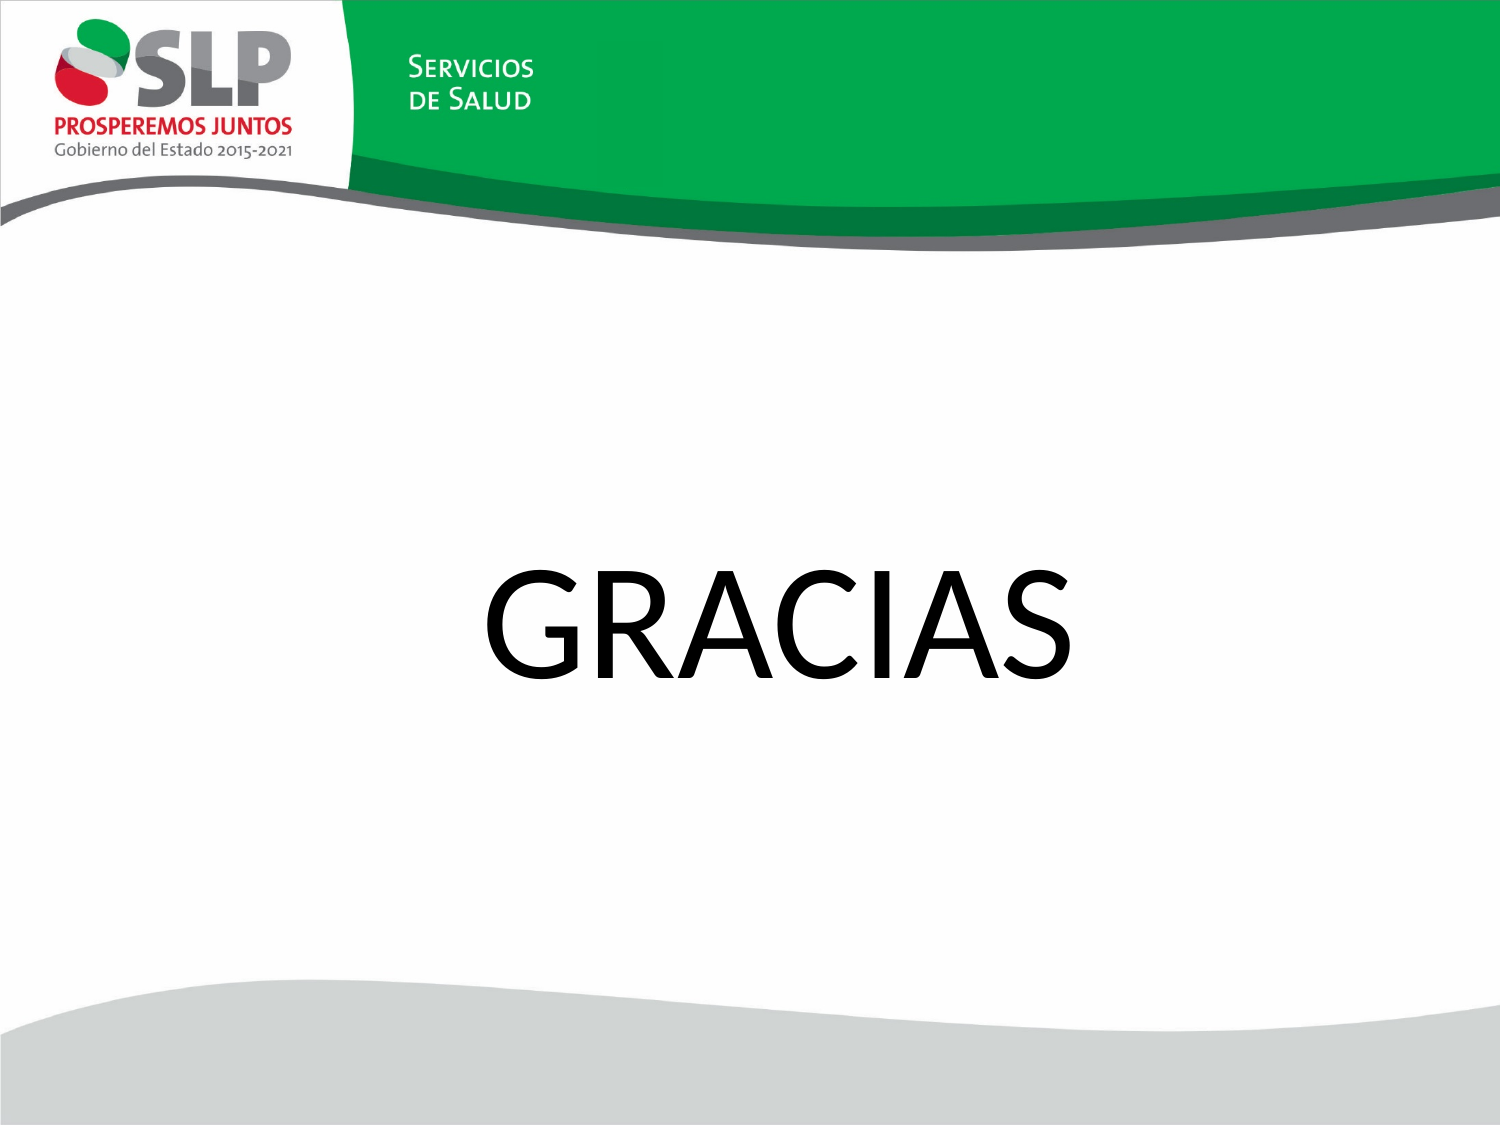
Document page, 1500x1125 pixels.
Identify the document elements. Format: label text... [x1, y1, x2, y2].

picture [0, 0, 1500, 1125]
text_box GRACIAS [474, 504, 1085, 720]
